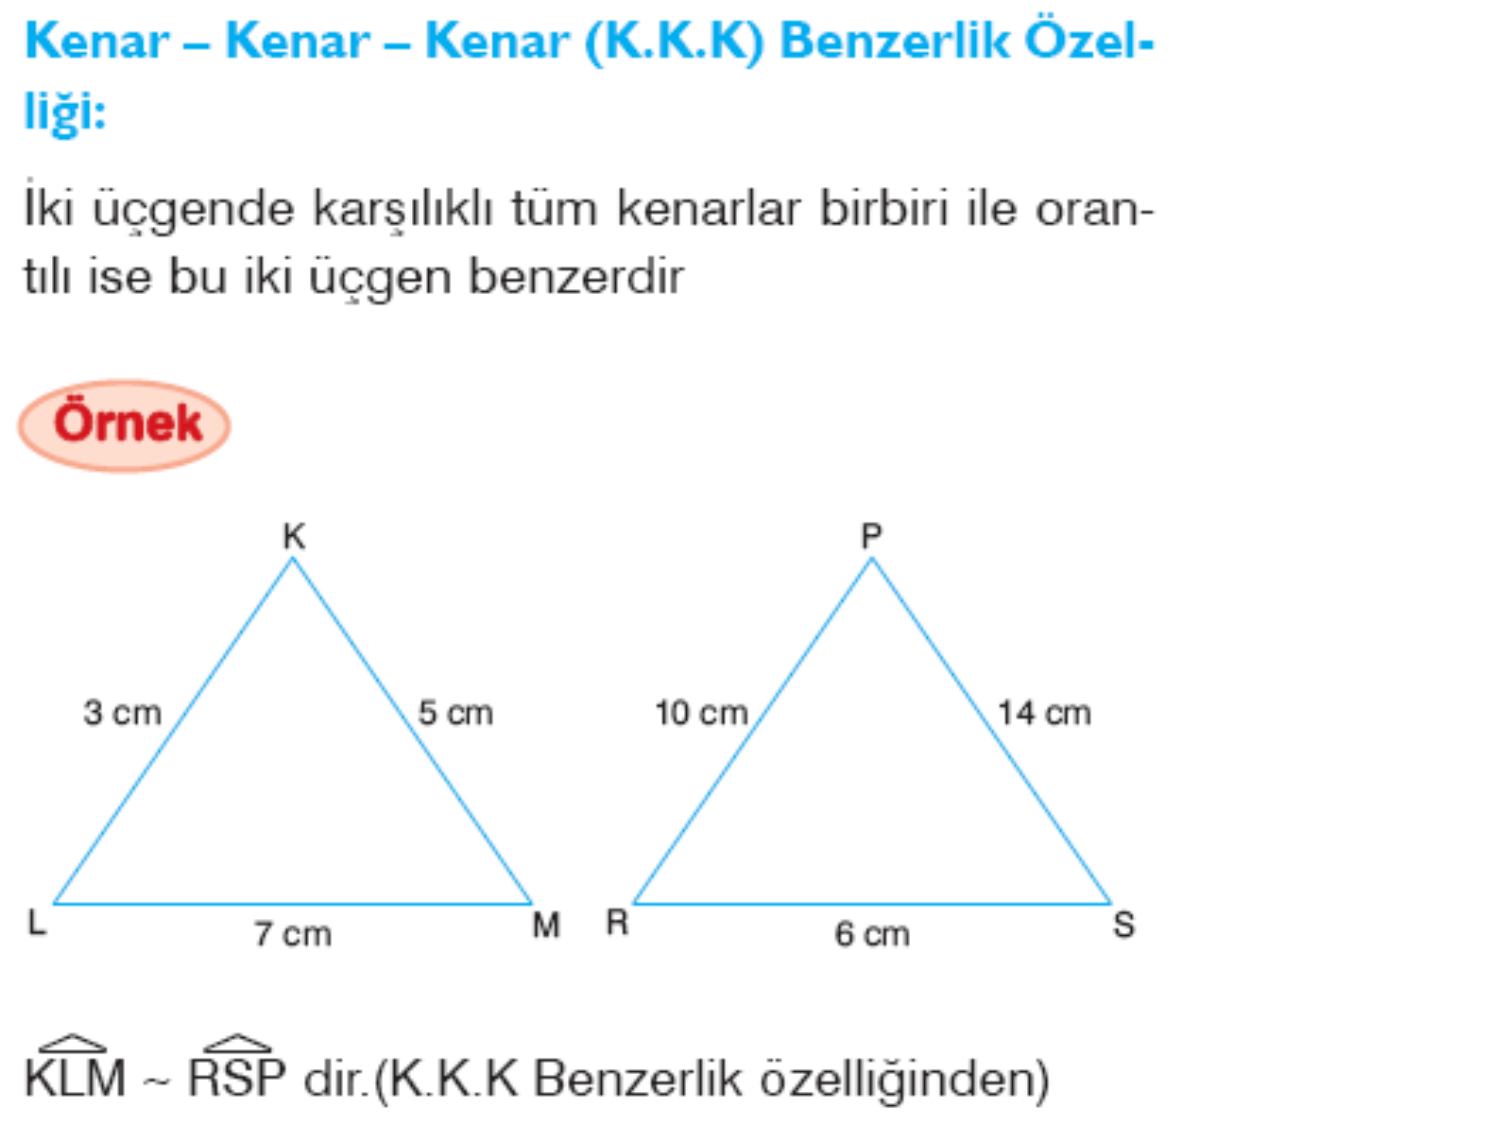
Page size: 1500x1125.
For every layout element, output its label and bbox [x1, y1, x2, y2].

picture [0, 0, 1199, 1125]
